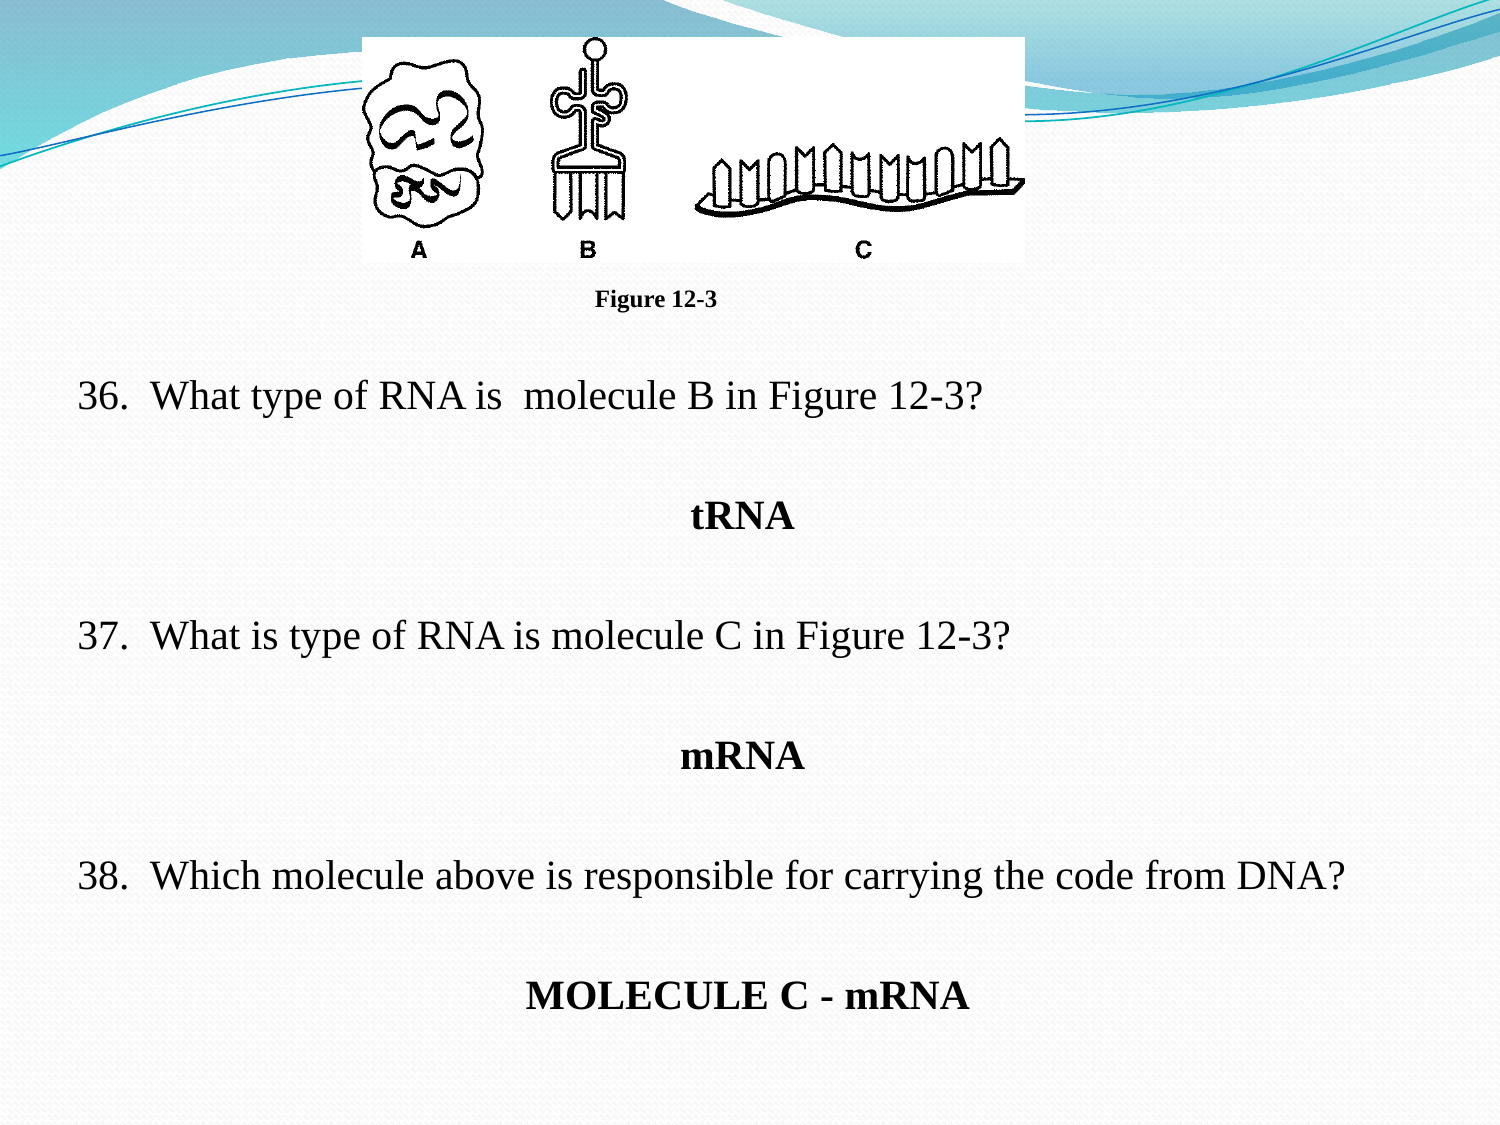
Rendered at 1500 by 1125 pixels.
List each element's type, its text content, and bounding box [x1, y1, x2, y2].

picture [362, 37, 1026, 263]
list 36. What type of RNA is molecule B in Figure 12-3? tRNA 37. What is type of RNA is molecule C in Figure 12-3? mRNA 38. Which molecule above is responsible for carrying the code from DNA? MOLECULE C - mRNA [62, 350, 1413, 1093]
text_box Figure 12-3 [150, 275, 1088, 321]
